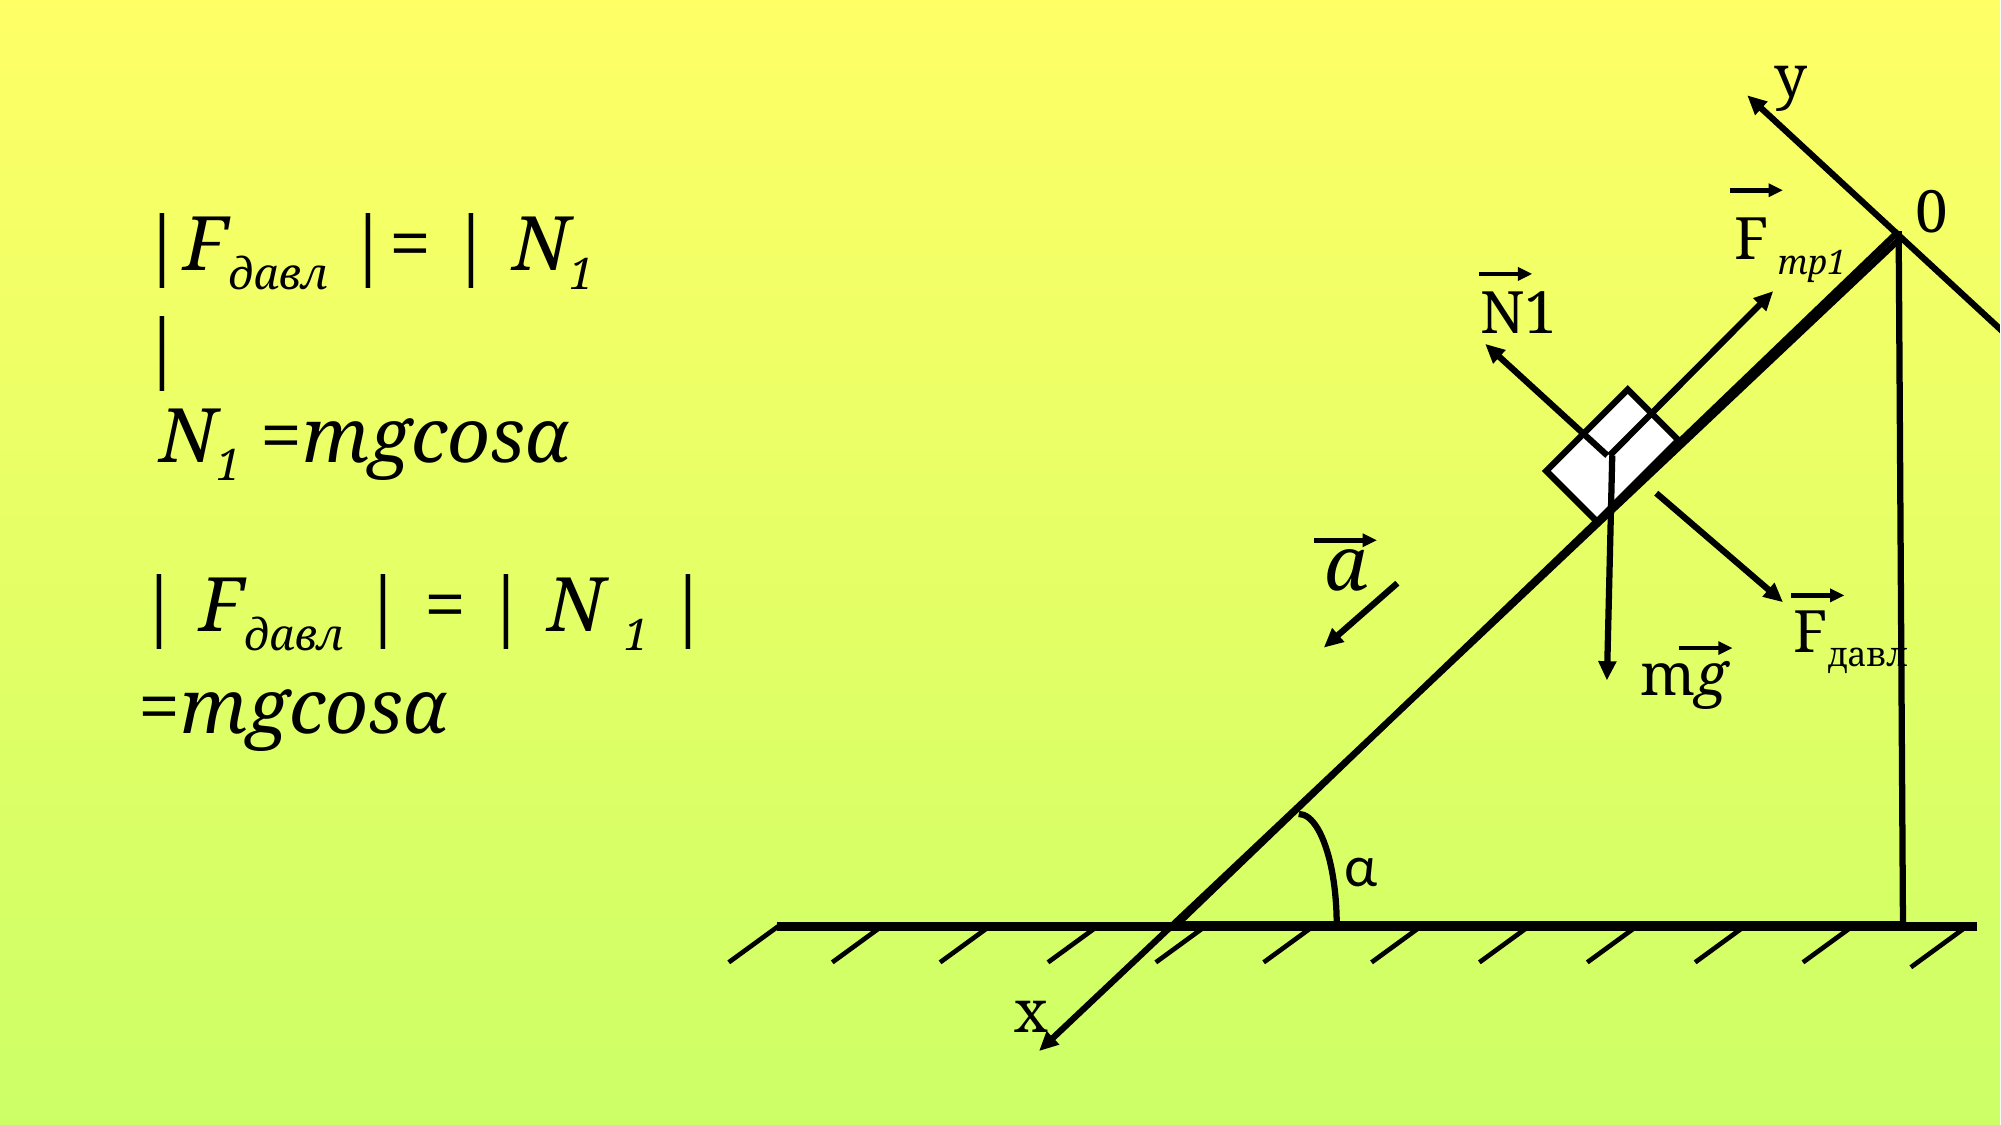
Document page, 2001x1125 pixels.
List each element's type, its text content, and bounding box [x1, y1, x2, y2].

text_box |Fдавл |= | N1 | [127, 188, 665, 396]
text_box N1 =mgcosα [144, 396, 664, 497]
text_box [728, 0, 2000, 1098]
text_box | Fдавл | = | N 1 | =mgcosα [123, 548, 728, 756]
